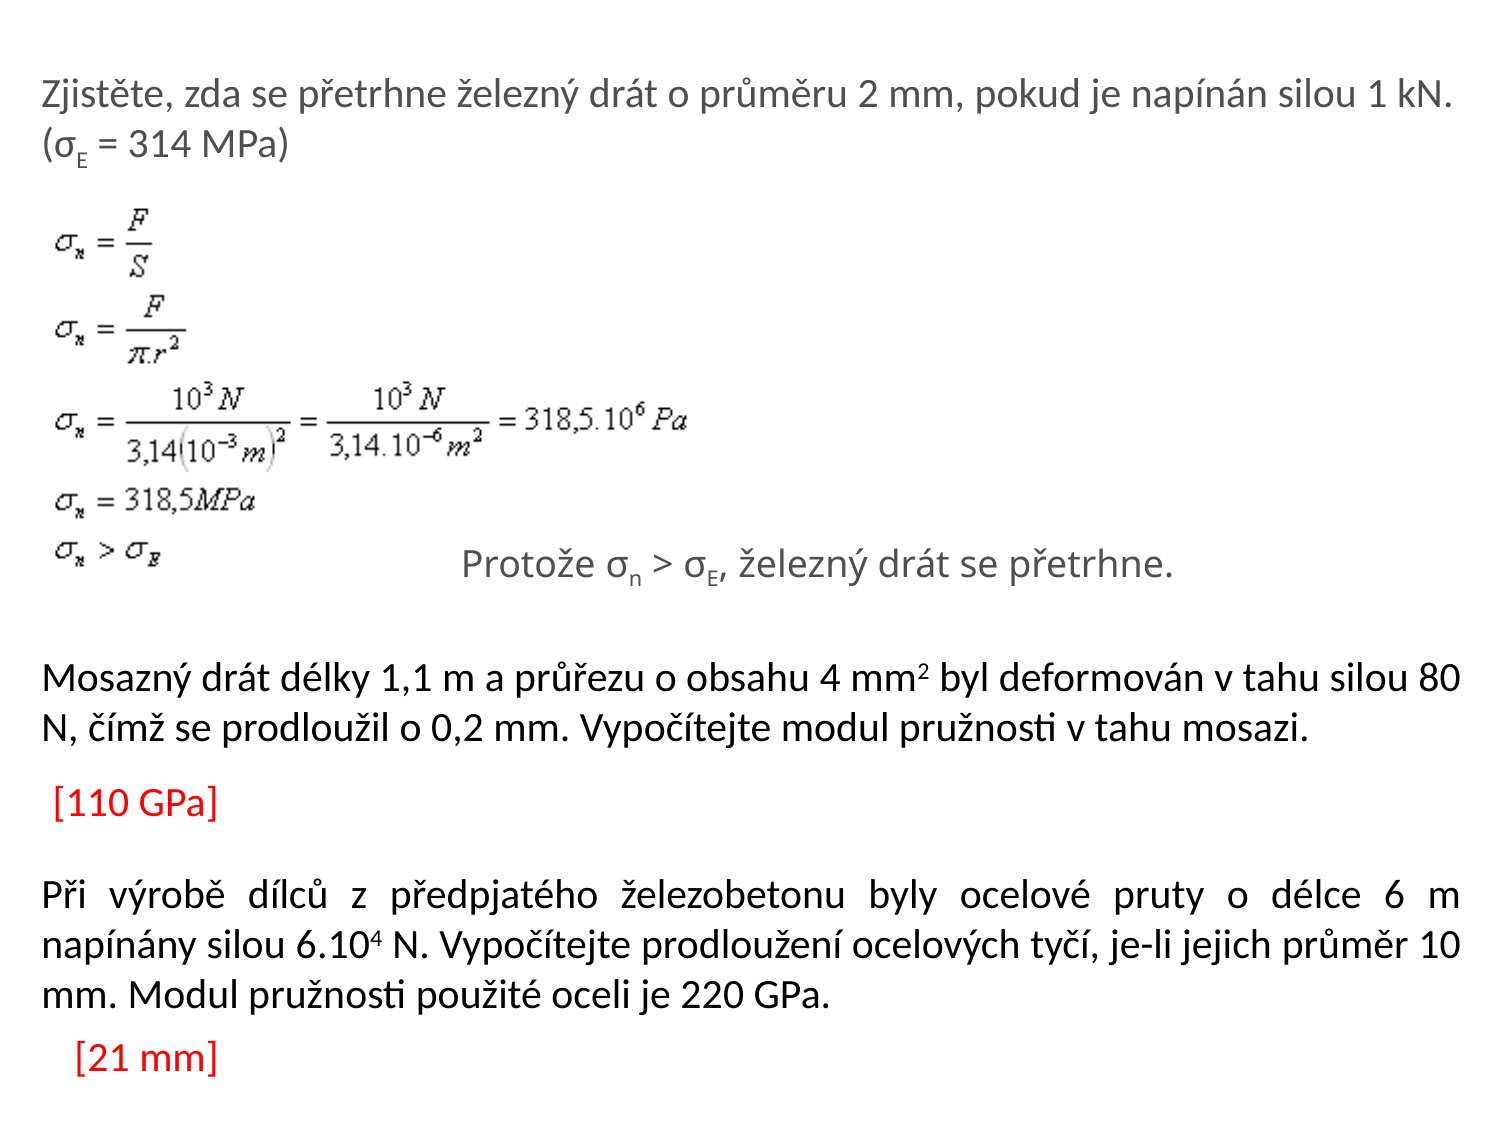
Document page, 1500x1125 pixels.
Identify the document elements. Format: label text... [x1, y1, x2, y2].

text_box Při výrobě dílců z předpjatého železobetonu byly ocelové pruty o délce 6 m napínány silou 6.104 N. Vypočítejte prodloužení ocelových tyčí, je-li jejich průměr 10 mm. Modul pružnosti použité oceli je 220 GPa. [26, 859, 1477, 1025]
text_box Protože σn > σE, železný drát se přetrhne. [446, 532, 1196, 598]
text_box [110 GPa] [38, 767, 266, 833]
text_box Zjistěte, zda se přetrhne železný drát o průměru 2 mm, pokud je napínán silou 1 kN. (σE = 314 MPa) [26, 58, 1477, 181]
text_box [21 mm] [59, 1021, 263, 1087]
text_box Mosazný drát délky 1,1 m a průřezu o obsahu 4 mm2 byl deformován v tahu silou 80 N, čímž se prodloužil o 0,2 mm. Vypočítejte modul pružnosti v tahu mosazi. [26, 642, 1477, 758]
picture [40, 189, 711, 593]
